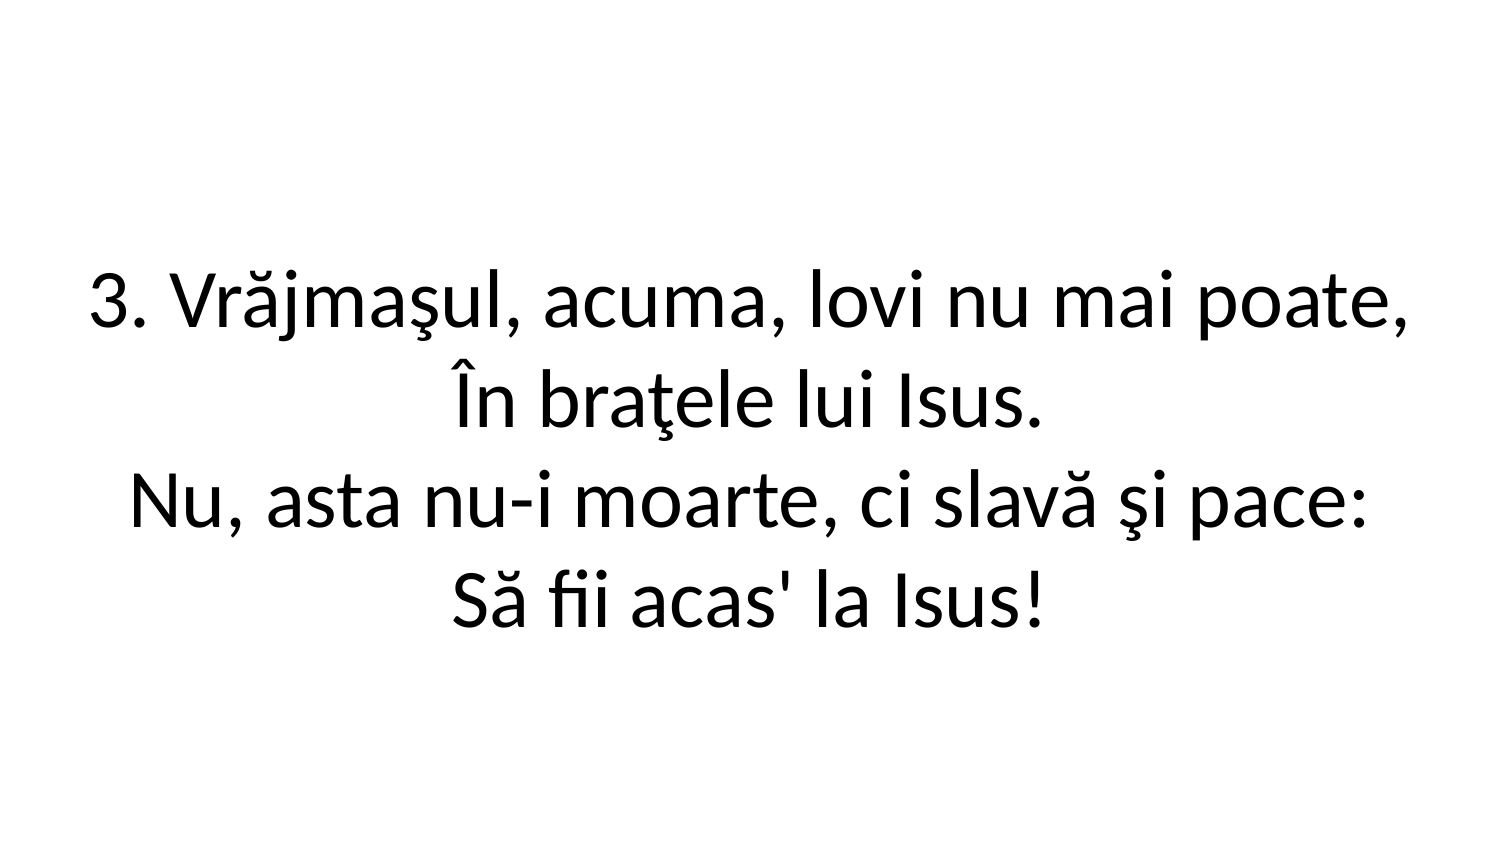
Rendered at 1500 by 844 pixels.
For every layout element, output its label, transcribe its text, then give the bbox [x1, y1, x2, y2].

text_box 3. Vrăjmaşul, acuma, lovi nu mai poate, În braţele lui Isus. Nu, asta nu-i moarte, ci slavă şi pace: Să fii acas' la Isus! [72, 192, 1428, 652]
